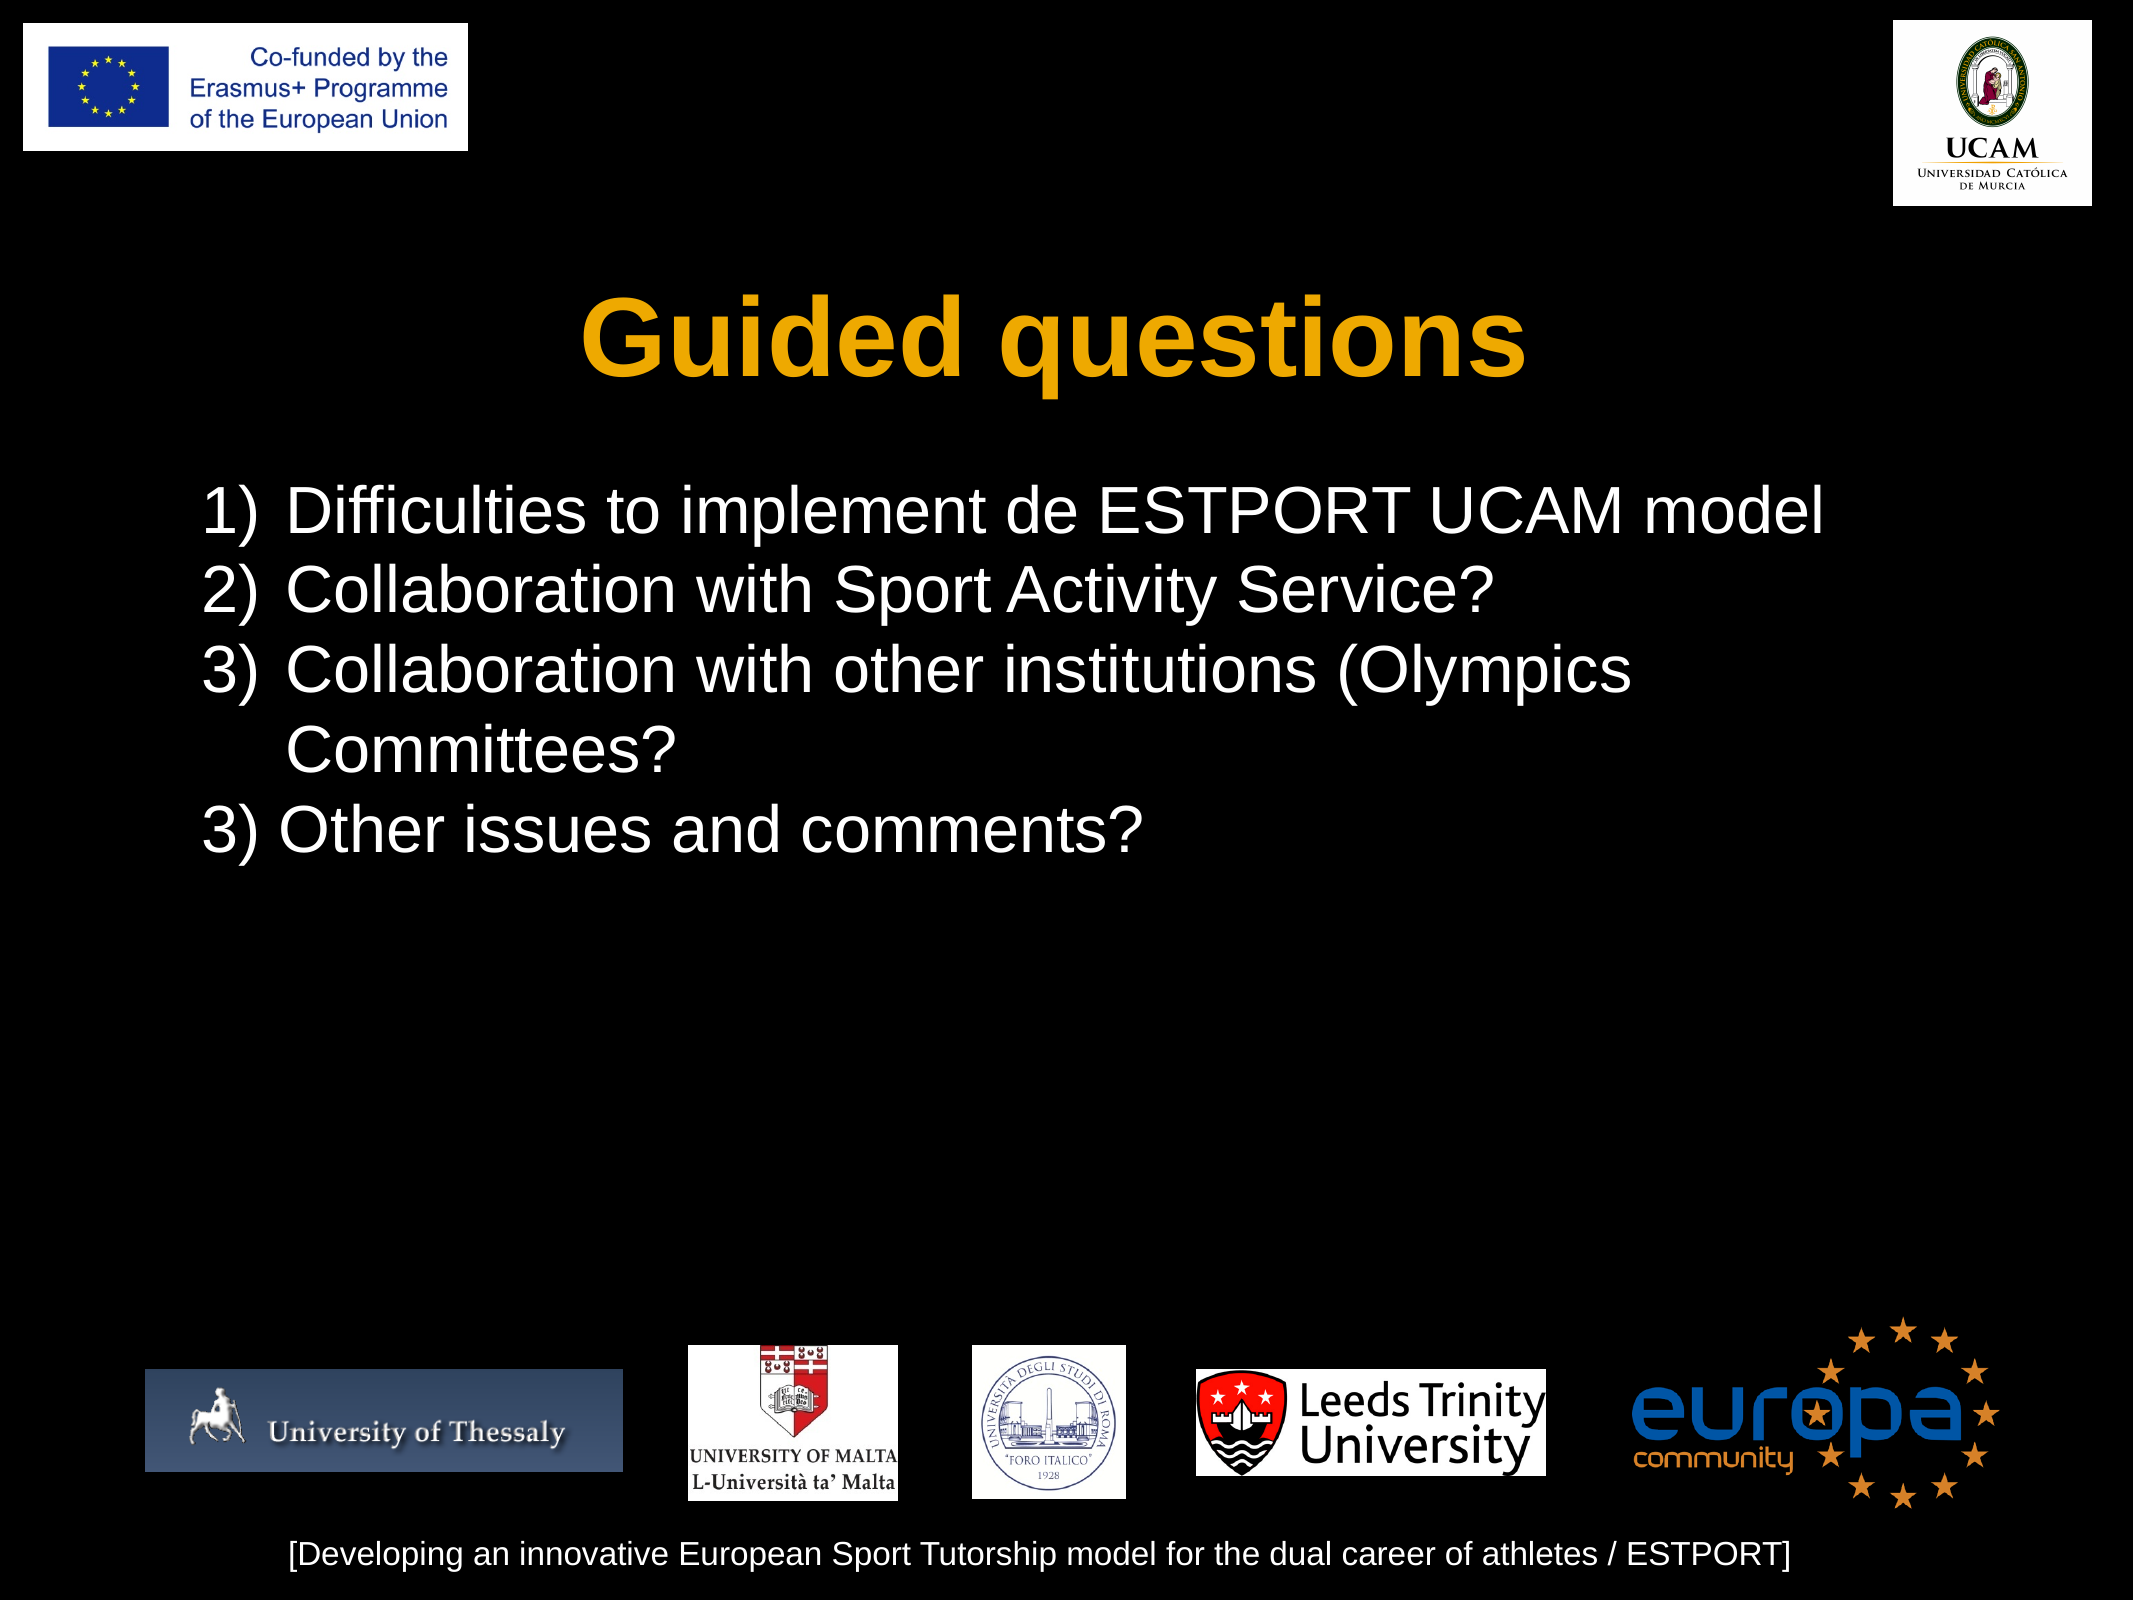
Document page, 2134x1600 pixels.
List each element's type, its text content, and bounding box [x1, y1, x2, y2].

text_box Guided questions [62, 257, 2047, 406]
picture [688, 1345, 899, 1501]
picture [23, 23, 468, 151]
picture [1893, 20, 2092, 207]
picture [1631, 1316, 2001, 1509]
picture [971, 1345, 1126, 1500]
picture [145, 1368, 623, 1473]
text_box [Developing an innovative European Sport Tutorship model for the dual career of athletes / ESTPORT] [62, 1525, 2020, 1580]
text_box Difficulties to implement de ESTPORT UCAM model Collaboration with Sport Activity Service? Collaboration with other institutions (Olympics Committees? 3) Other issues and comments? [187, 459, 2040, 873]
picture [1196, 1368, 1547, 1476]
